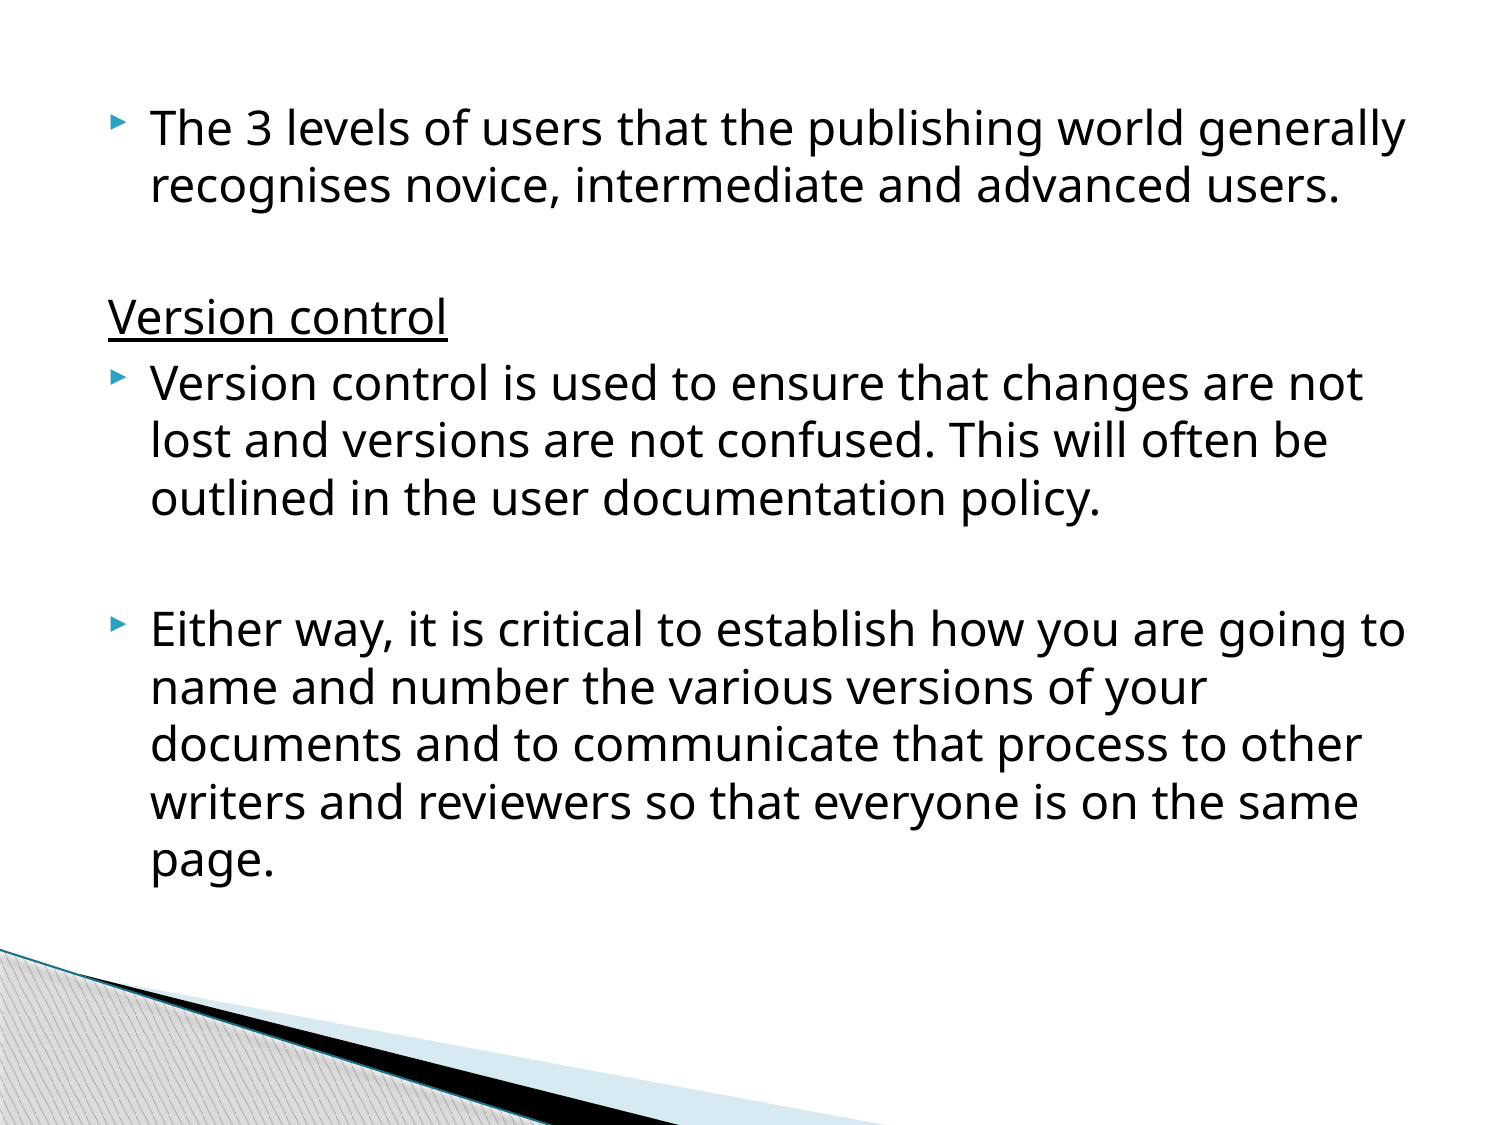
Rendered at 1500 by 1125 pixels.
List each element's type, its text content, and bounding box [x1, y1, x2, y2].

list The 3 levels of users that the publishing world generally recognises novice, intermediate and advanced users. Version control Version control is used to ensure that changes are not lost and versions are not confused. This will often be outlined in the user documentation policy. Either way, it is critical to establish how you are going to name and number the various versions of your documents and to communicate that process to other writers and reviewers so that everyone is on the same page. [74, 89, 1426, 986]
